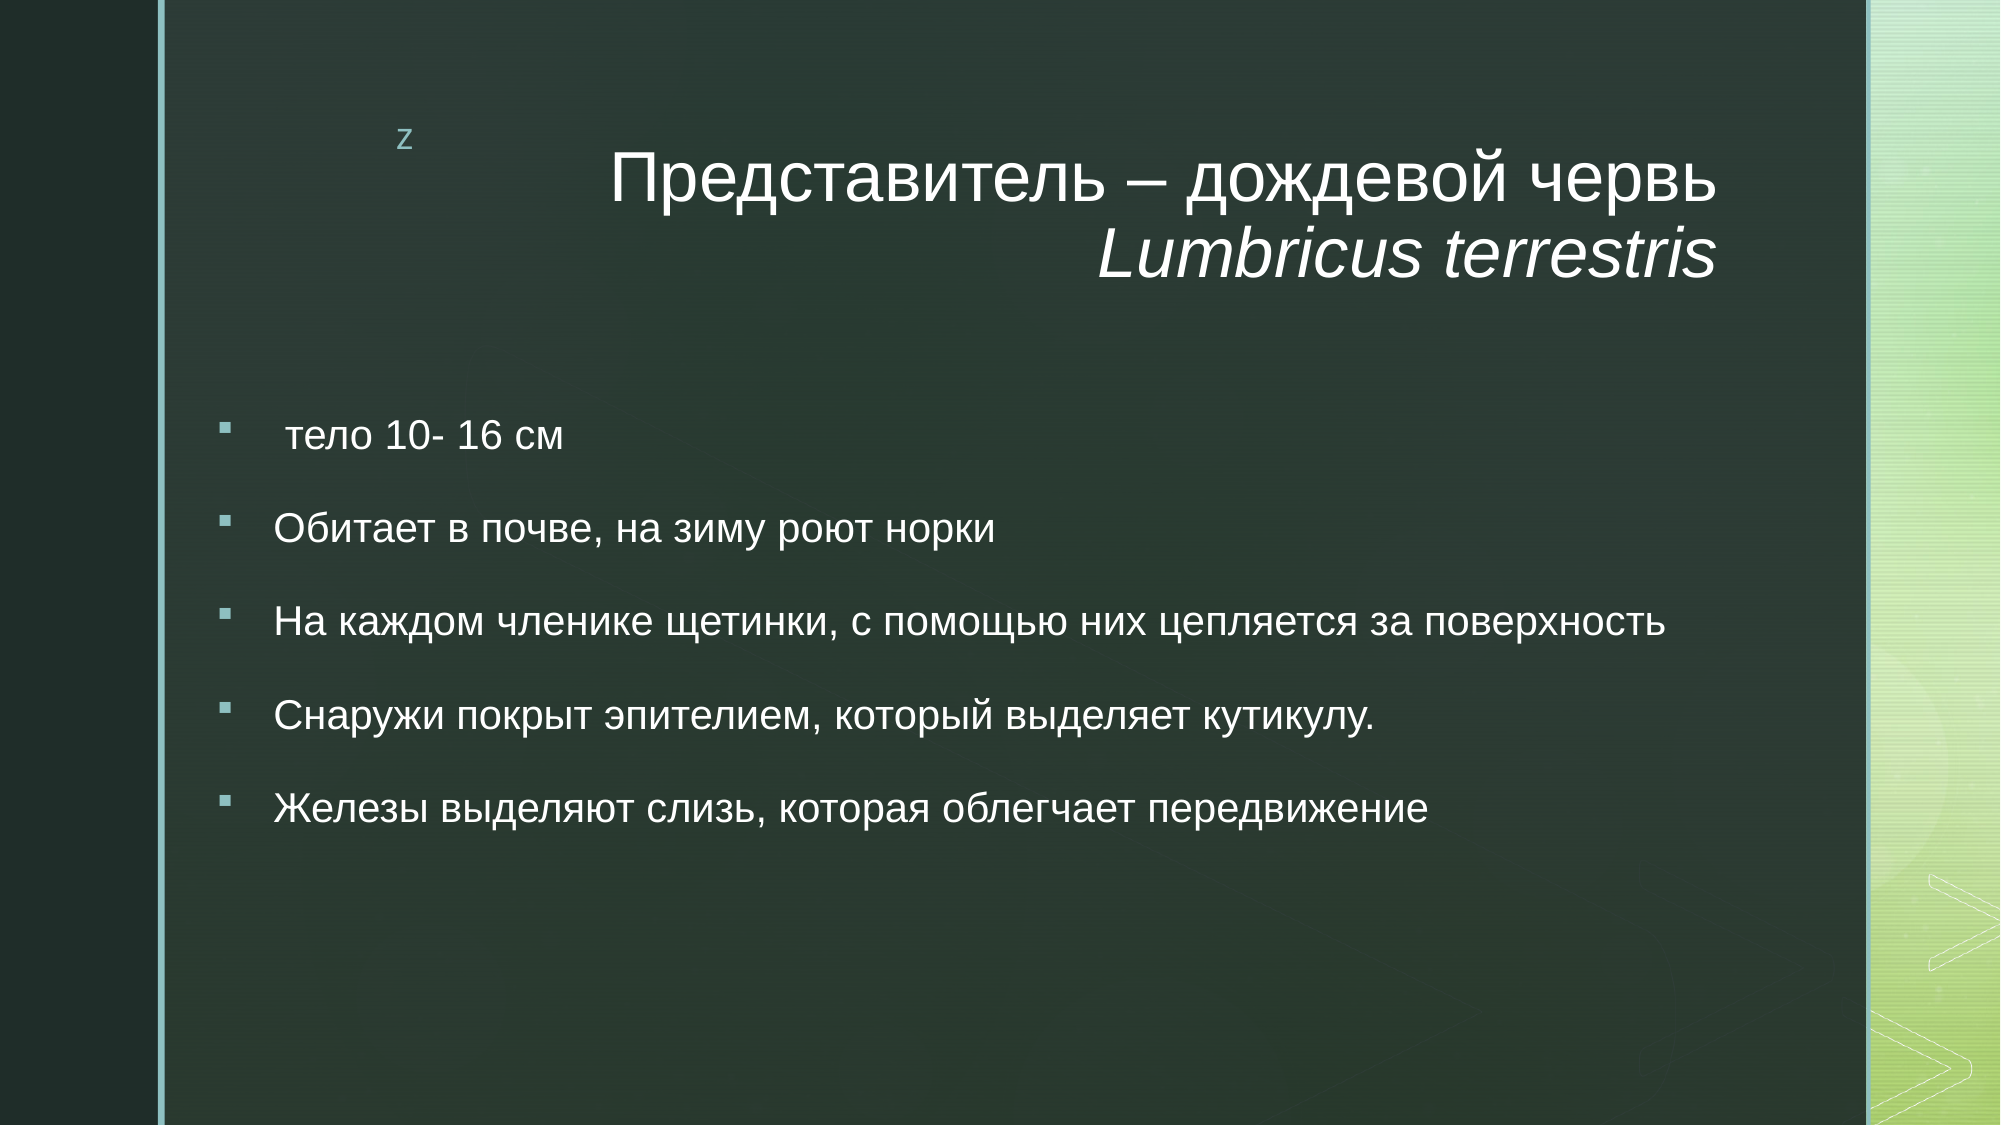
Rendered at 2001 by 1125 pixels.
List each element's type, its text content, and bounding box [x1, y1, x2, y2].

list тело 10- 16 см Обитает в почве, на зиму роют норки На каждом членике щетинки, с помощью них цепляется за поверхность Снаружи покрыт эпителием, который выделяет кутикулу. Железы выделяют слизь, которая облегчает передвижение [201, 329, 1734, 993]
title Представитель – дождевой червь Lumbricus terrestris [428, 132, 1734, 310]
picture [1871, 0, 2001, 1125]
